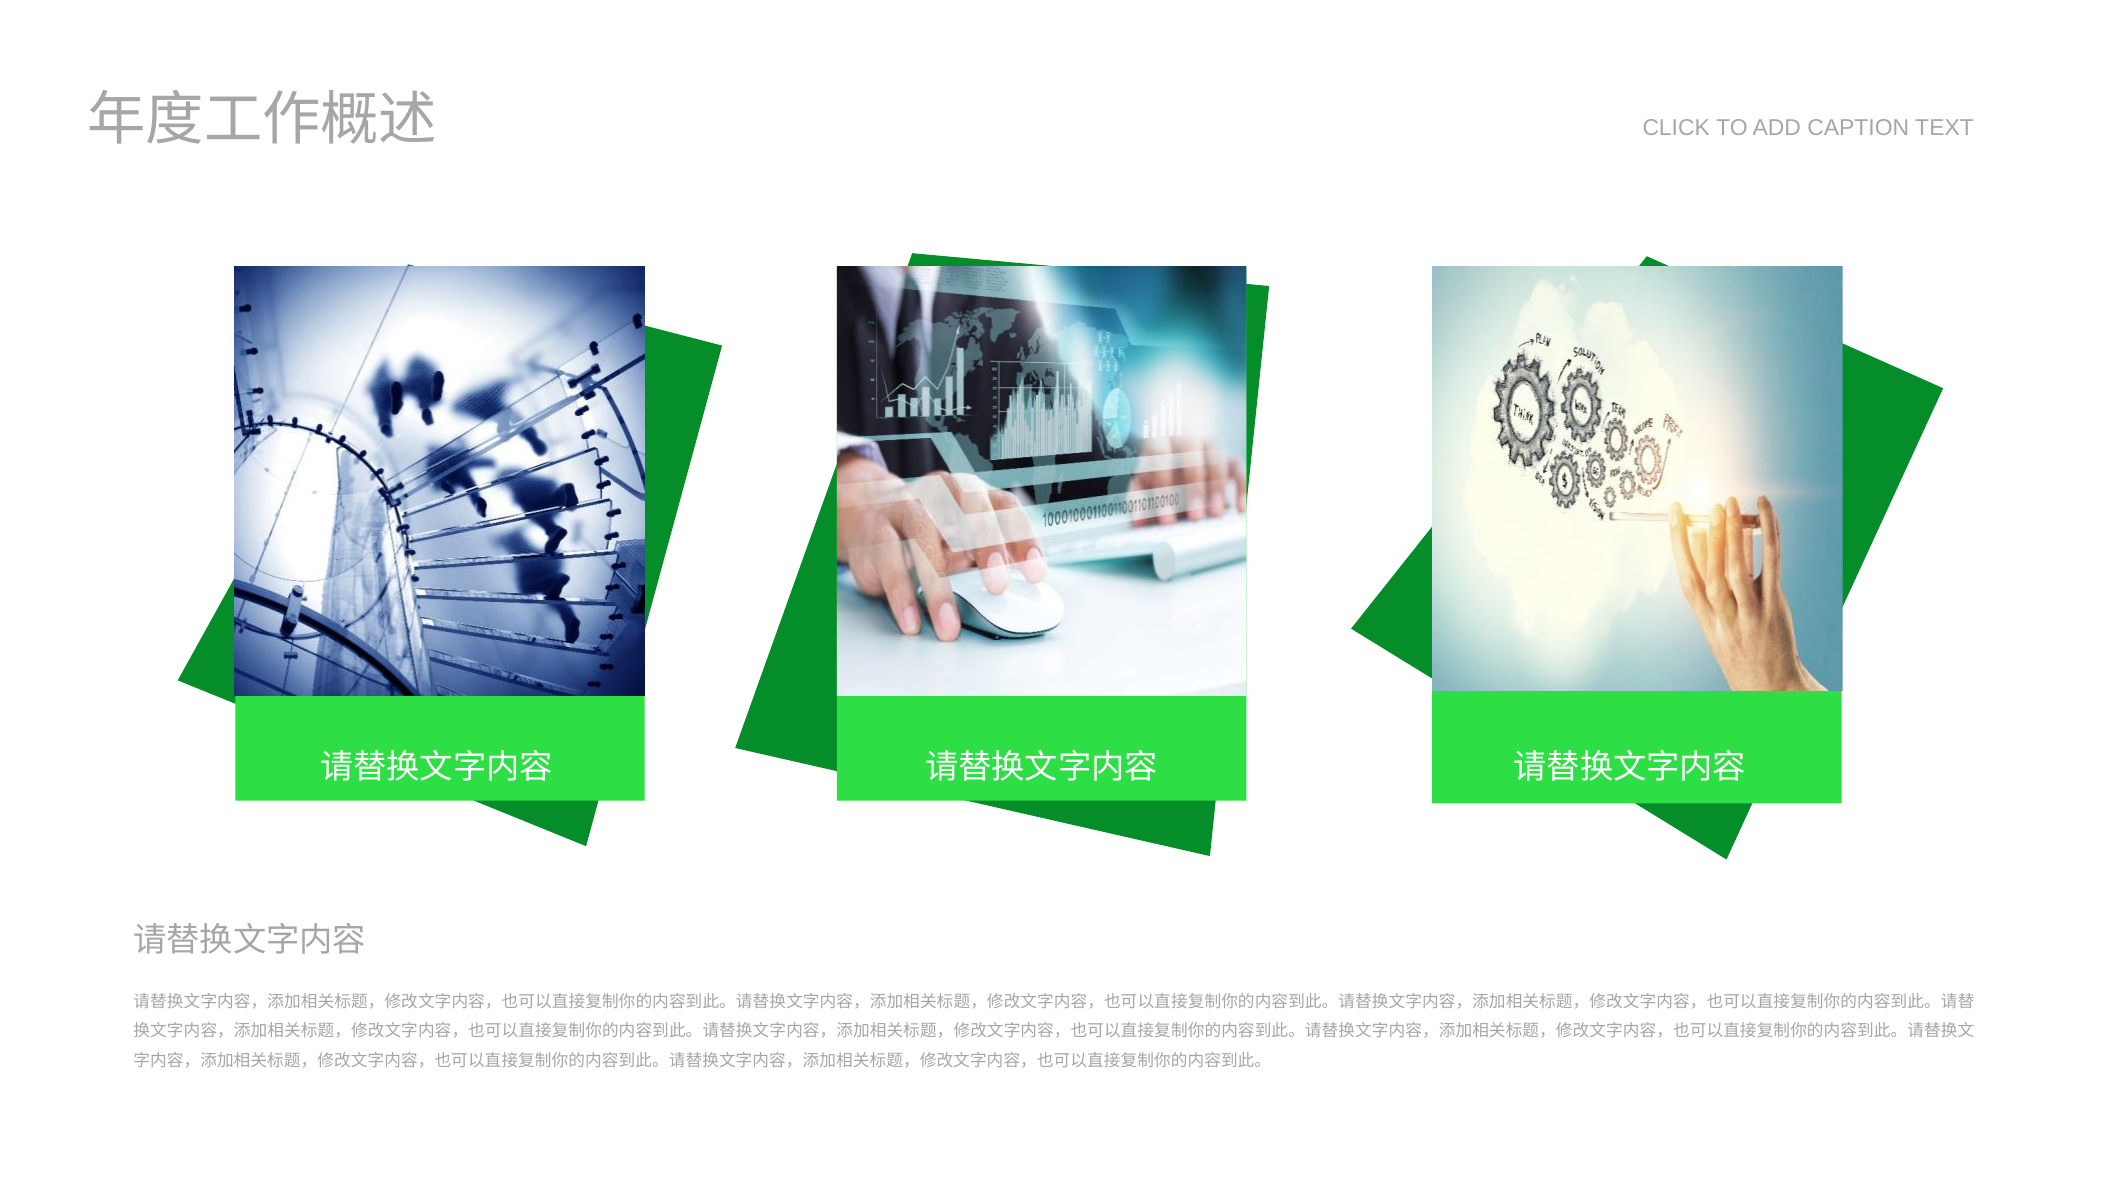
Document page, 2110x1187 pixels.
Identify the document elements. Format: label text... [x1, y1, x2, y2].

text_box [836, 697, 1247, 801]
text_box 请替换文字内容 [925, 725, 1159, 786]
text_box 请替换文字内容 [320, 725, 554, 786]
text_box [233, 265, 646, 697]
text_box [1351, 527, 1431, 678]
text_box [836, 265, 1247, 697]
text_box [1432, 692, 1842, 804]
text_box [646, 325, 723, 626]
text_box [474, 801, 599, 847]
text_box [1844, 344, 1944, 604]
text_box [235, 697, 645, 801]
text_box [1247, 283, 1270, 500]
text_box [1636, 804, 1752, 860]
text_box [1431, 265, 1844, 692]
text_box 请替换文字内容 [1513, 725, 1747, 786]
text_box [87, 78, 2022, 153]
text_box [968, 801, 1216, 857]
text_box [1639, 256, 1667, 265]
text_box [735, 466, 836, 771]
text_box [177, 580, 235, 704]
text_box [133, 918, 1977, 1072]
text_box [907, 253, 1041, 265]
